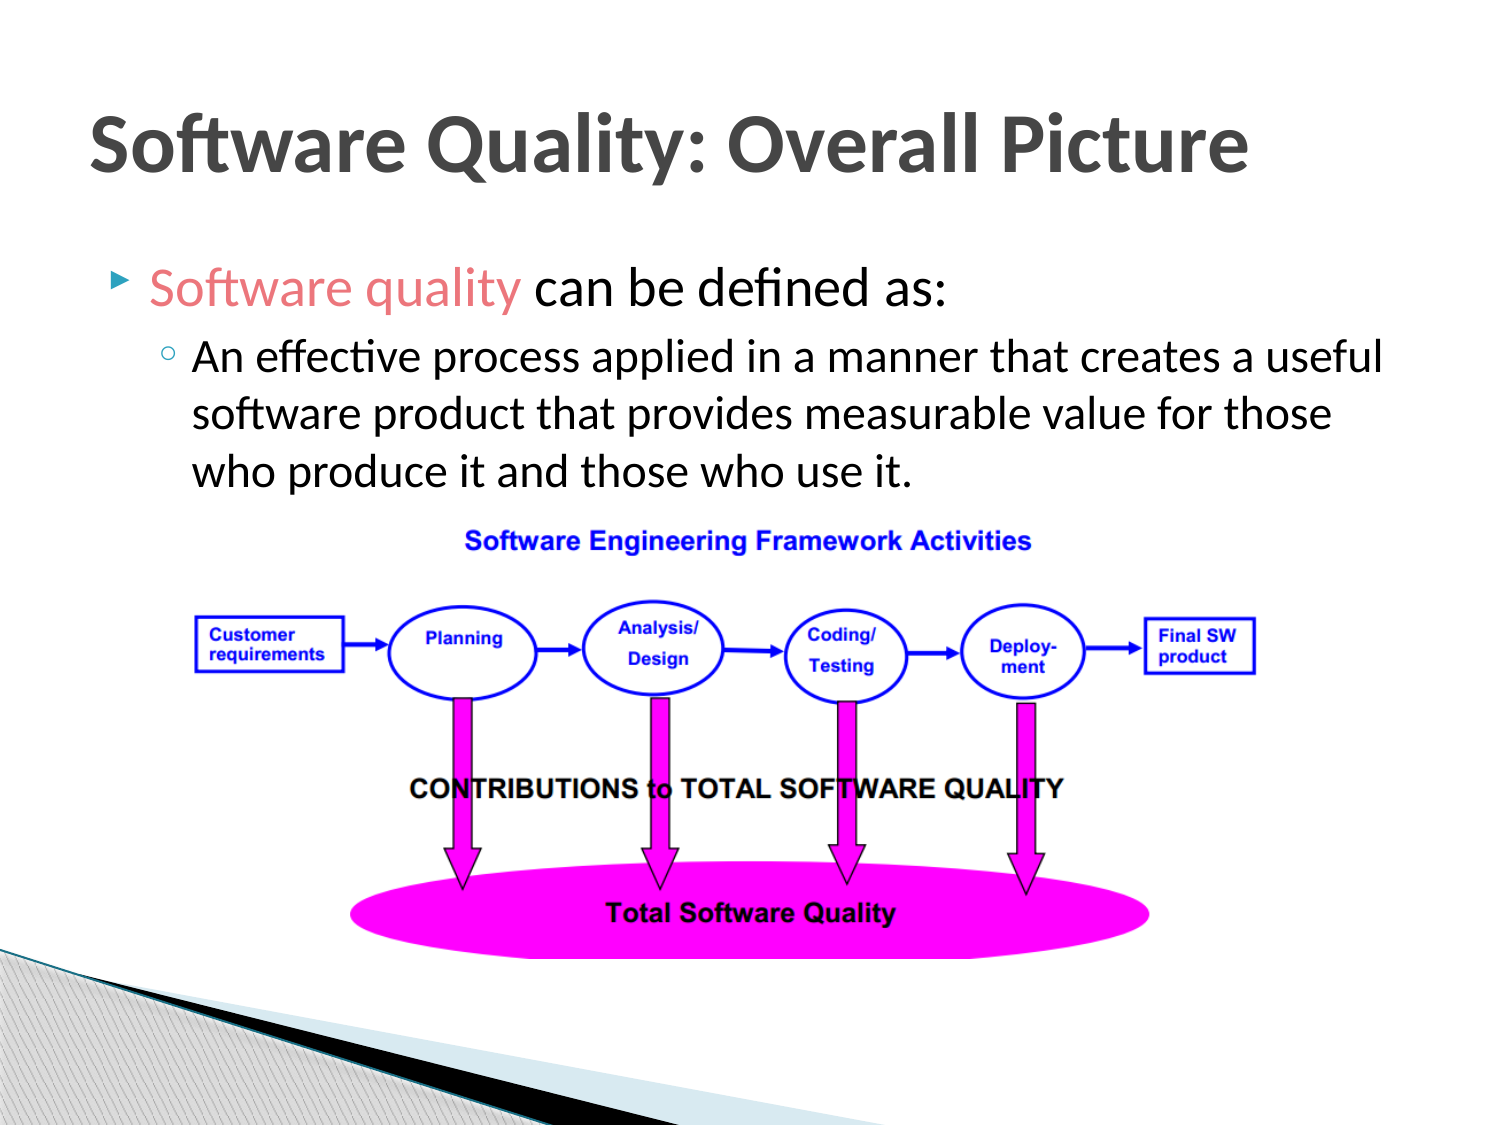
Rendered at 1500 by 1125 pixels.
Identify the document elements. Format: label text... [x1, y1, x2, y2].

picture [194, 503, 1270, 959]
list Software quality can be defined as: An effective process applied in a manner that creates a useful software product that provides measurable value for those who produce it and those who use it. [75, 243, 1425, 986]
title Software Quality: Overall Picture [75, 45, 1425, 233]
